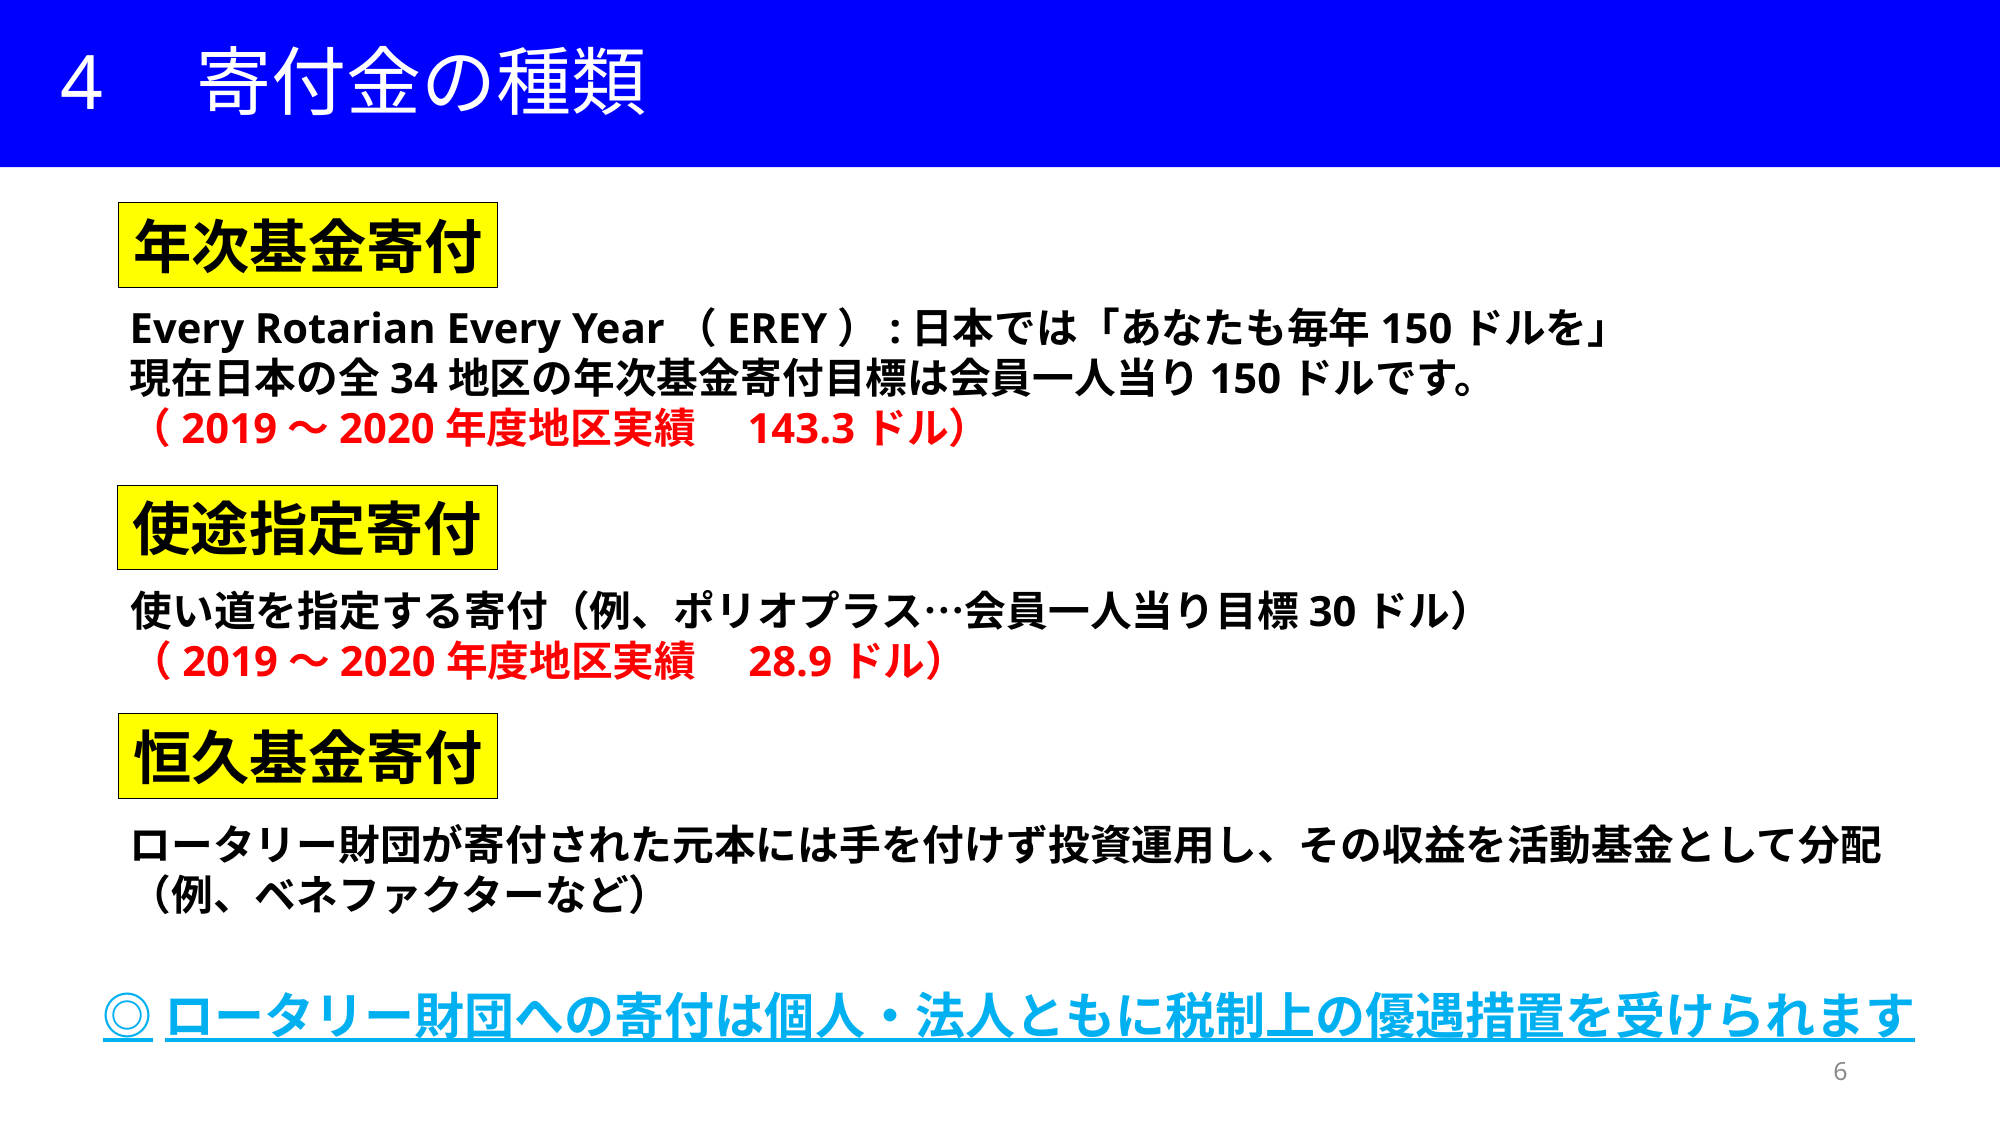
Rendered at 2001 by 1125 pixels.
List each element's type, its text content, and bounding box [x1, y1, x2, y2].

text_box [45, 724, 1959, 1027]
text_box ◎ロータリー財団への寄付は個人・法人ともに税制上の優遇措置を受けられます [88, 977, 1986, 1052]
slide_number 6 [1412, 1052, 1863, 1103]
text_box [0, 0, 2000, 168]
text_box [45, 584, 1959, 724]
text_box 4 寄付金の種類 [45, 26, 1362, 132]
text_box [45, 202, 1959, 584]
